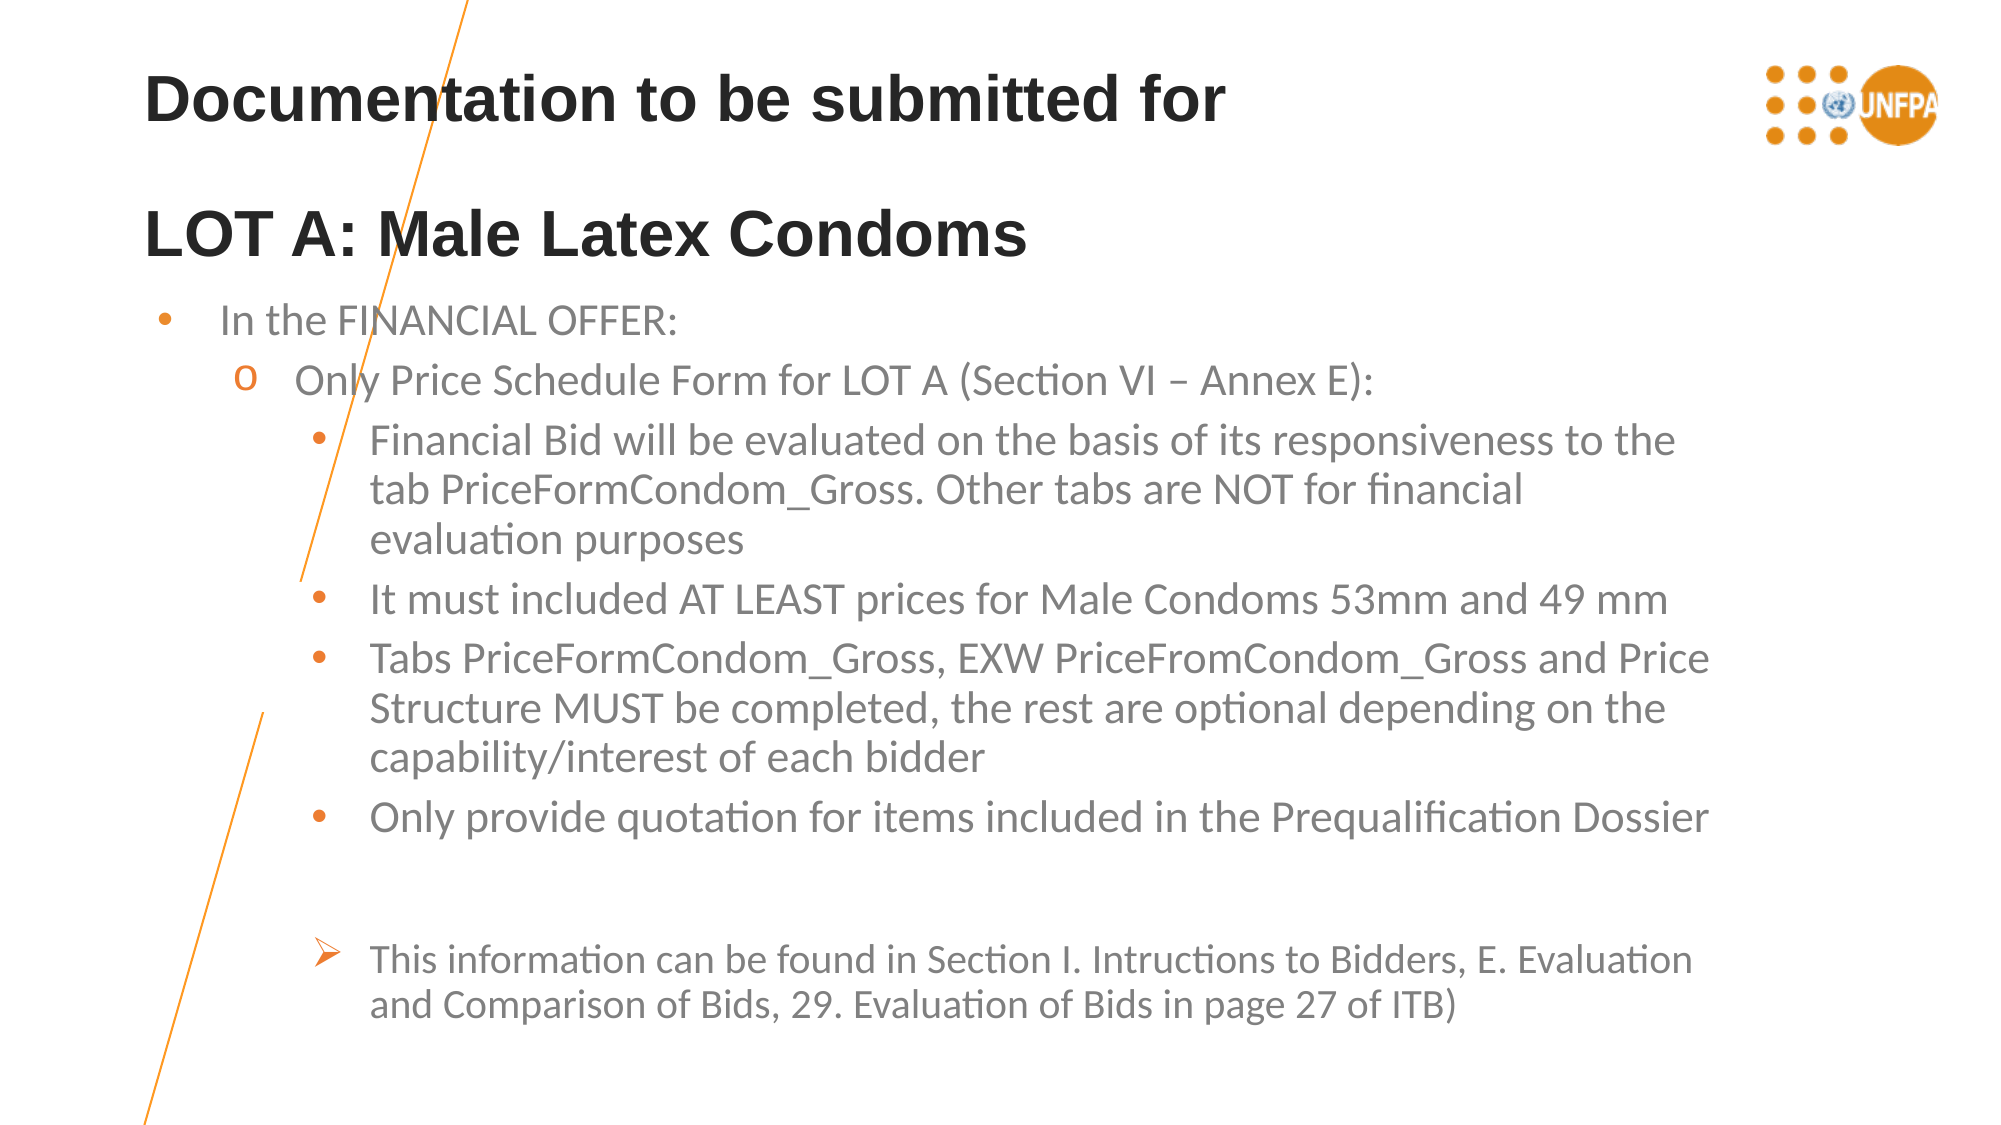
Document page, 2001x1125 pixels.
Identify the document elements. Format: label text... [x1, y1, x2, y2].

picture [1766, 65, 1939, 146]
list In the FINANCIAL OFFER: Only Price Schedule Form for LOT A (Section VI – Annex E): Financial Bid will be evaluated on the basis of its responsiveness to the tab PriceFormCondom_Gross. Other tabs are NOT for financial evaluation purposes It must included AT LEAST prices for Male Condoms 53mm and 49 mm Tabs PriceFormCondom_Gross, EXW PriceFromCondom_Gross and Price Structure MUST be completed, the rest are optional depending on the capability/interest of each bidder Only provide quotation for items included in the Prequalification Dossier This information can be found in Section I. Intructions to Bidders, E. Evaluation and Comparison of Bids, 29. Evaluation of Bids in page 27 of ITB) [129, 288, 1742, 1028]
title Documentation to be submitted for LOT A: Male Latex Condoms [129, 136, 1677, 220]
